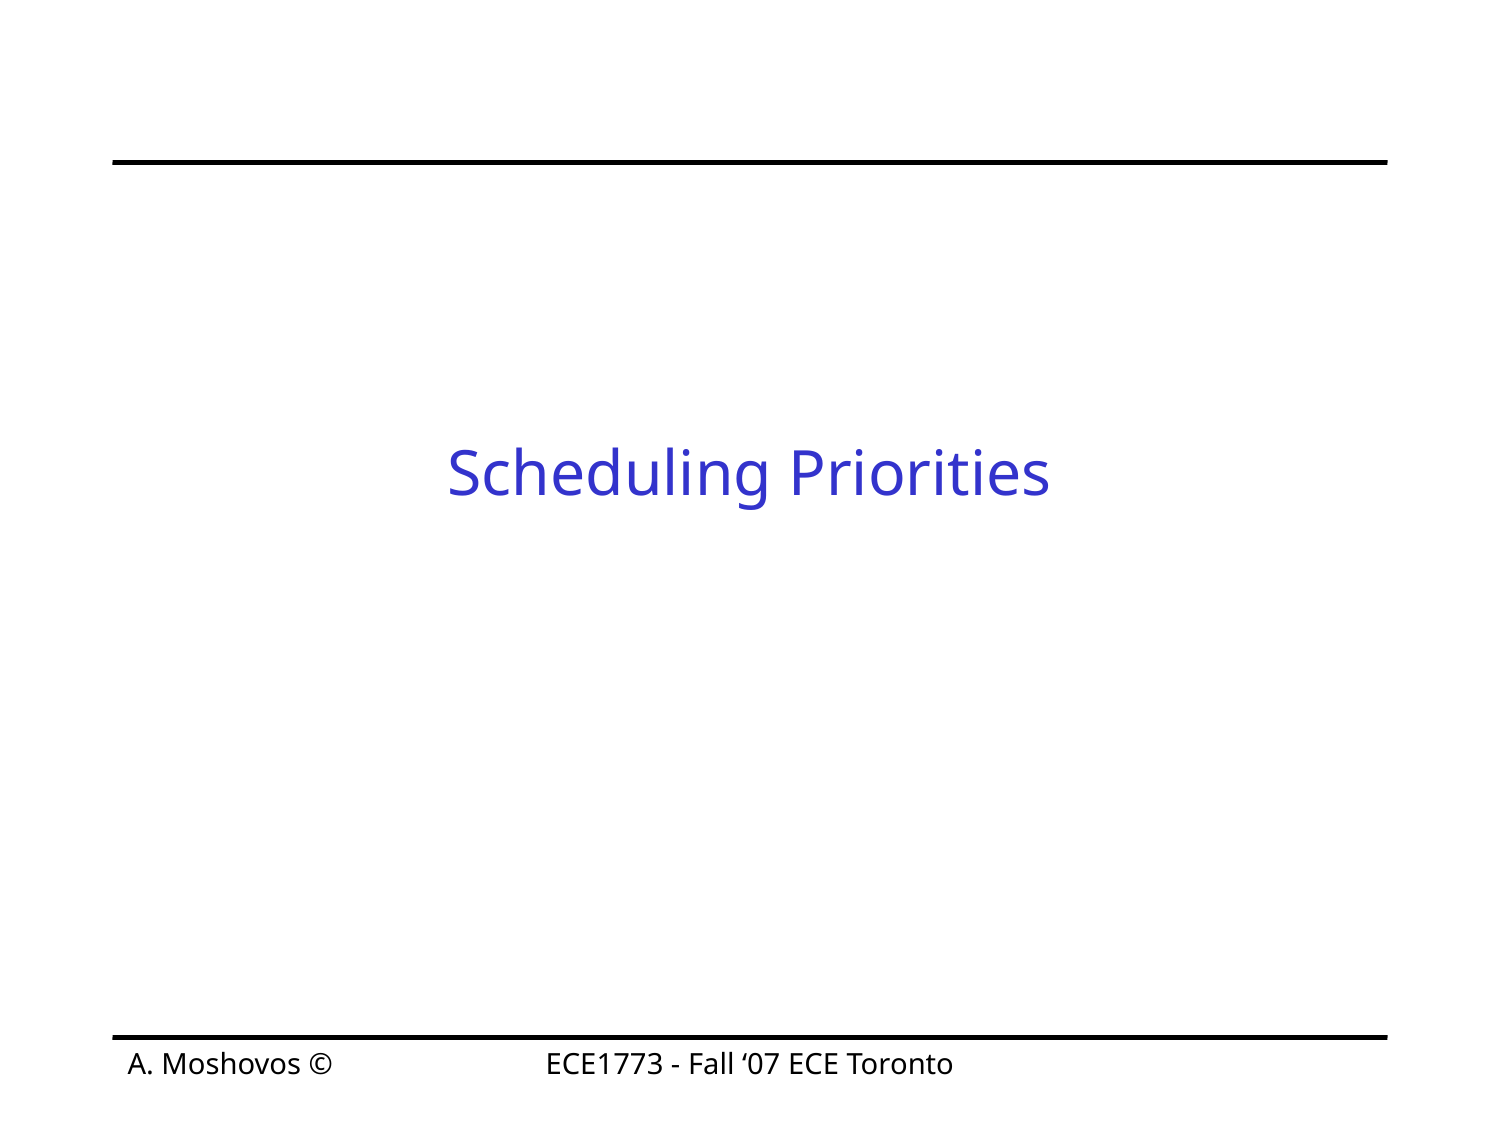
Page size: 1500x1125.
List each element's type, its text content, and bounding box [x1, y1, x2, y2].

title Scheduling Priorities [112, 349, 1388, 591]
slide_number A. Moshovos © [112, 1037, 426, 1101]
footer ECE1773 - Fall ‘07 ECE Toronto [487, 1037, 1013, 1101]
